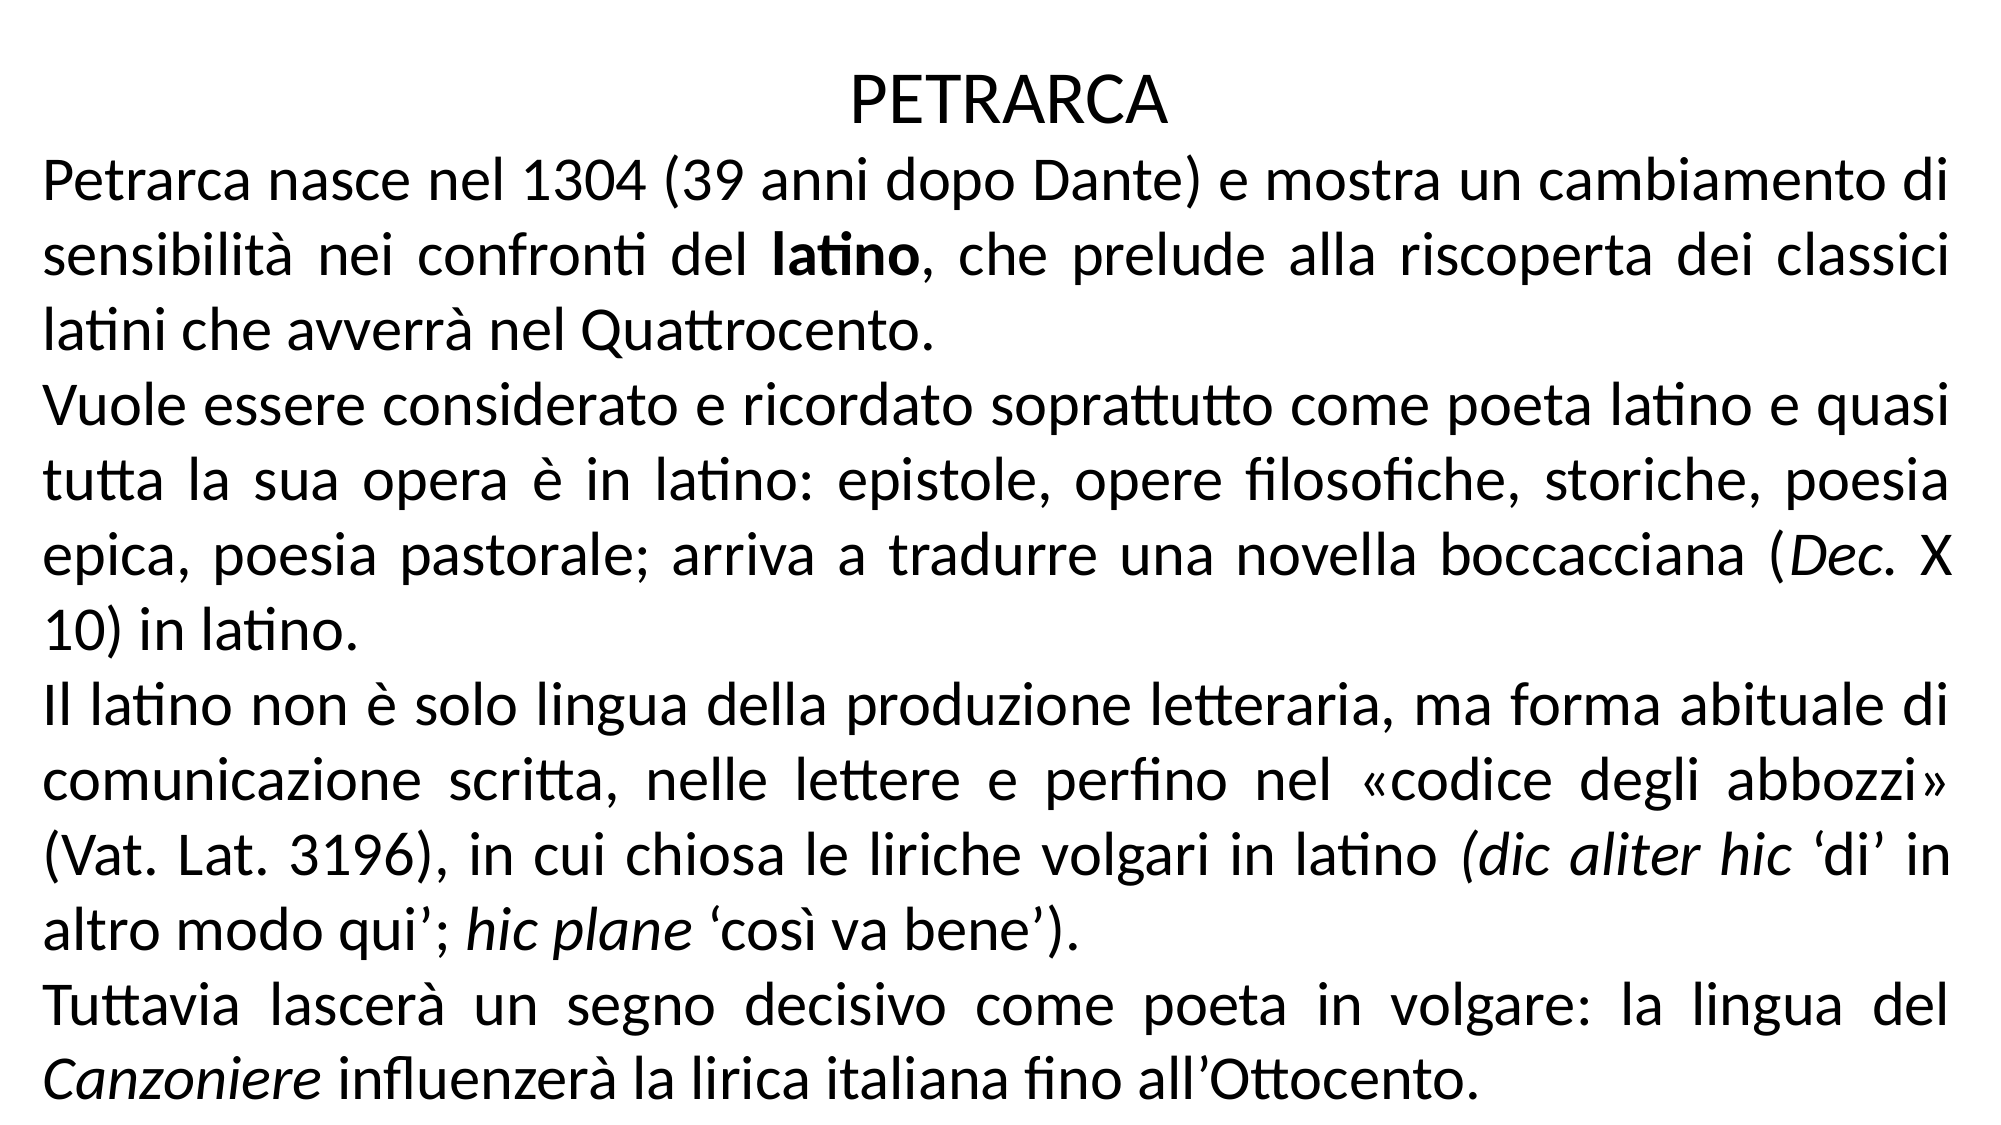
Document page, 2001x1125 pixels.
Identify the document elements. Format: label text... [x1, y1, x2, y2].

text_box PETRARCA [70, 40, 1949, 130]
text_box Petrarca nasce nel 1304 (39 anni dopo Dante) e mostra un cambiamento di sensibilità nei confronti del latino, che prelude alla riscoperta dei classici latini che avverrà nel Quattrocento. Vuole essere considerato e ricordato soprattutto come poeta latino e quasi tutta la sua opera è in latino: epistole, opere filosofiche, storiche, poesia epica, poesia pastorale; arriva a tradurre una novella boccacciana (Dec. X 10) in latino. Il latino non è solo lingua della produzione letteraria, ma forma abituale di comunicazione scritta, nelle lettere e perfino nel «codice degli abbozzi» (Vat. Lat. 3196), in cui chiosa le liriche volgari in latino (dic aliter hic ‘di’ in altro modo qui’; hic plane ‘così va bene’). Tuttavia lascerà un segno decisivo come poeta in volgare: la lingua del Canzoniere influenzerà la lirica italiana fino all’Ottocento. [27, 130, 1968, 1120]
